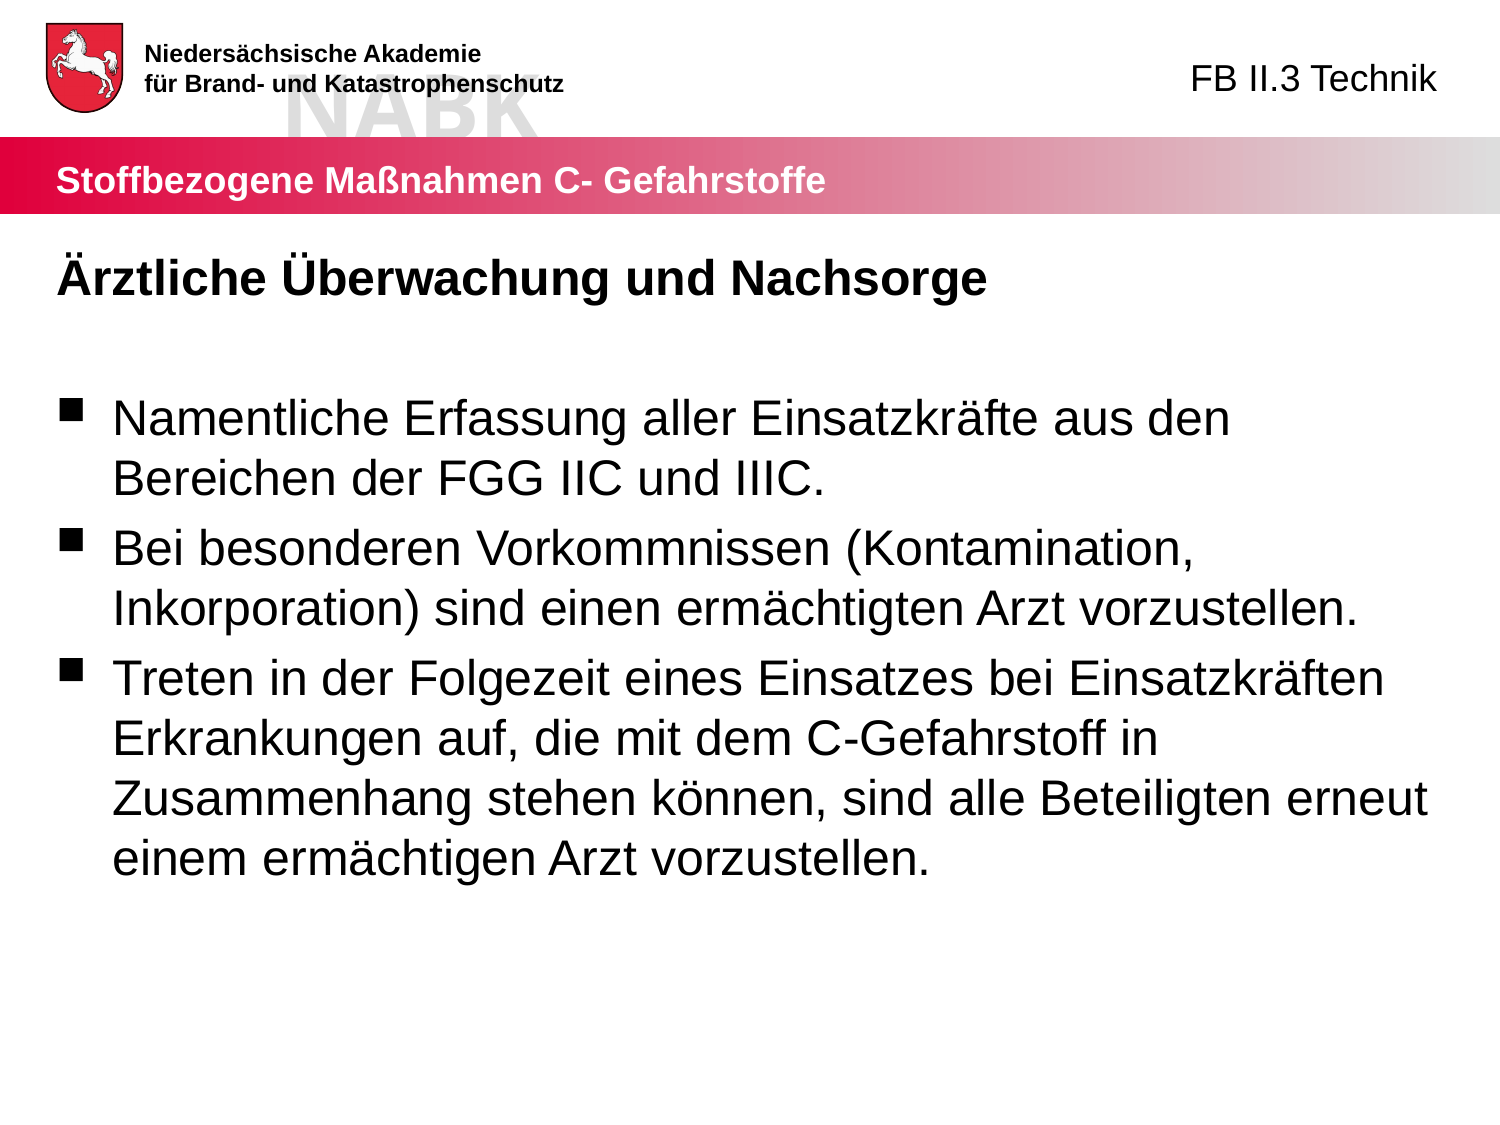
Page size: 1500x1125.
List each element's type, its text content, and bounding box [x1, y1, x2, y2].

list Ärztliche Überwachung und Nachsorge Namentliche Erfassung aller Einsatzkräfte aus den Bereichen der FGG IIC und IIIC. Bei besonderen Vorkommnissen (Kontamination, Inkorporation) sind einen ermächtigten Arzt vorzustellen. Treten in der Folgezeit eines Einsatzes bei Einsatzkräften Erkrankungen auf, die mit dem C-Gefahrstoff in Zusammenhang stehen können, sind alle Beteiligten erneut einem ermächtigen Arzt vorzustellen. [41, 237, 1459, 1006]
picture [45, 22, 124, 114]
